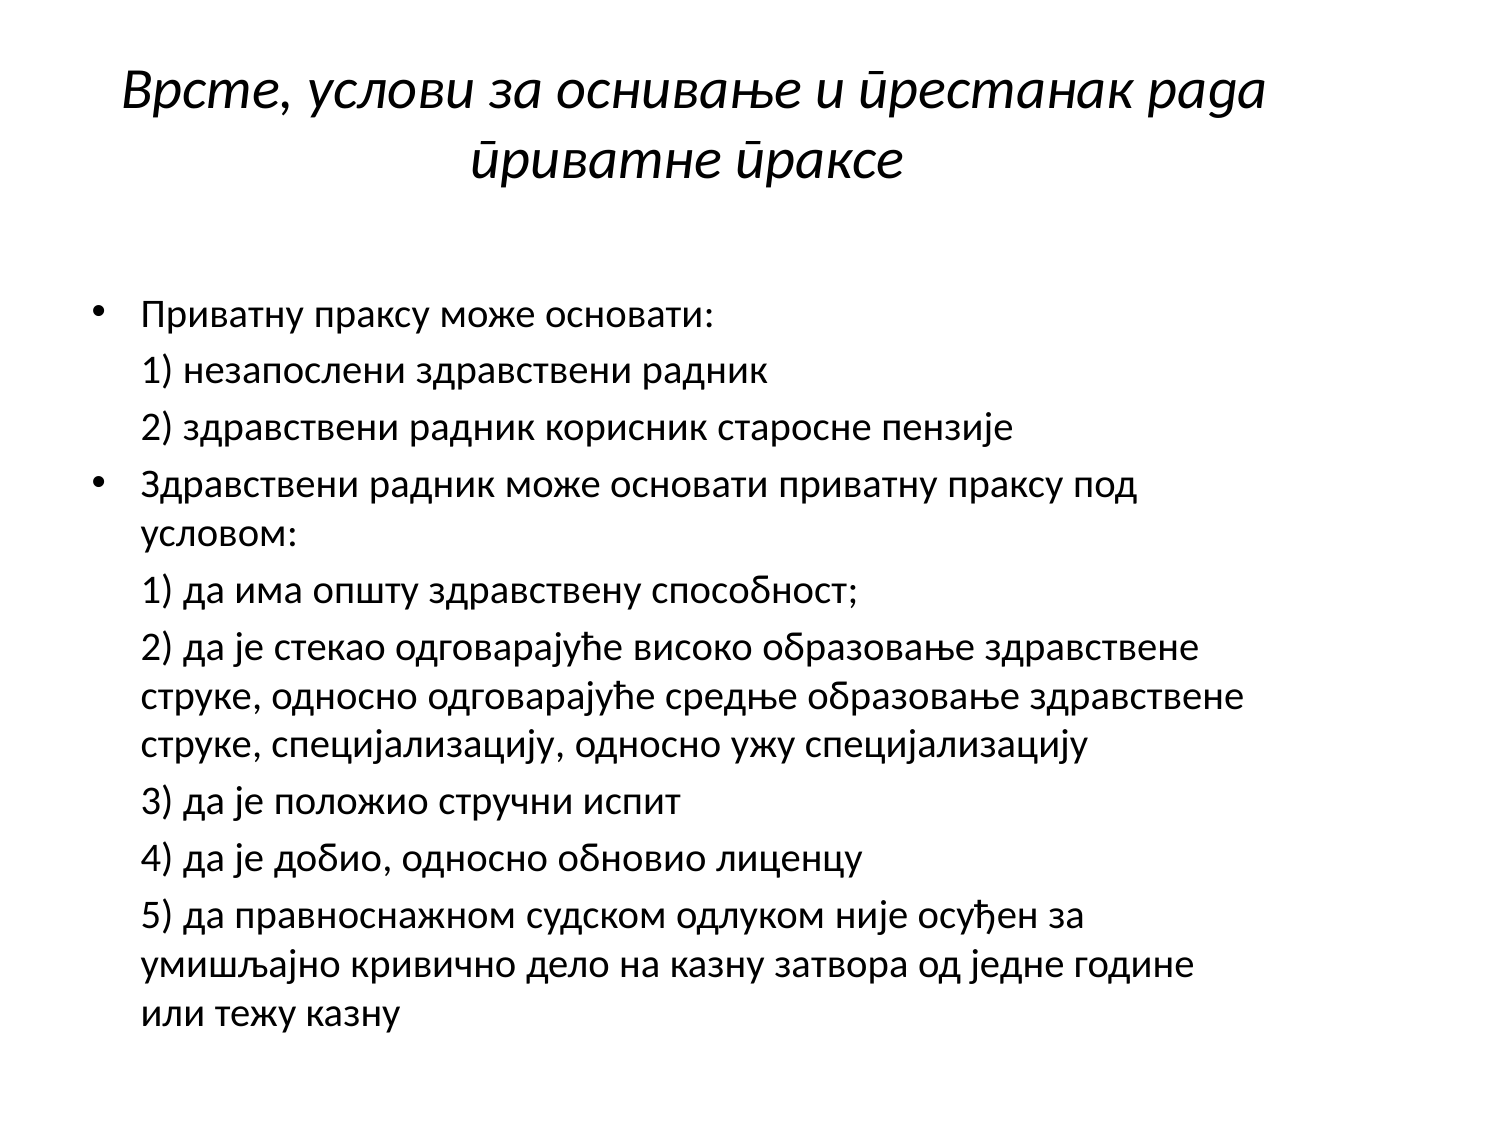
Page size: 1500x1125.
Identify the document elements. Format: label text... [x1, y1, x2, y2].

list Приватну праксу може основати: 1) незапослени здравствени радник 2) здравствени радник корисник старосне пензије Здравствени радник може основати приватну праксу под условом: 1) да има општу здравствену способност; 2) да је стекао одговарајуће високо образовање здравствене струке, односно одговарајуће средње образовање здравствене струке, специјализацију, односно ужу специјализацију 3) да је положио стручни испит 4) да је добио, односно обновио лиценцу 5) да правноснажном судском одлуком није осуђен за умишљајно кривично дело на казну затвора од једне године или тежу казну [76, 278, 1265, 1074]
title Врсте, услови за оснивање и престанак рада приватне праксе [100, 42, 1288, 199]
